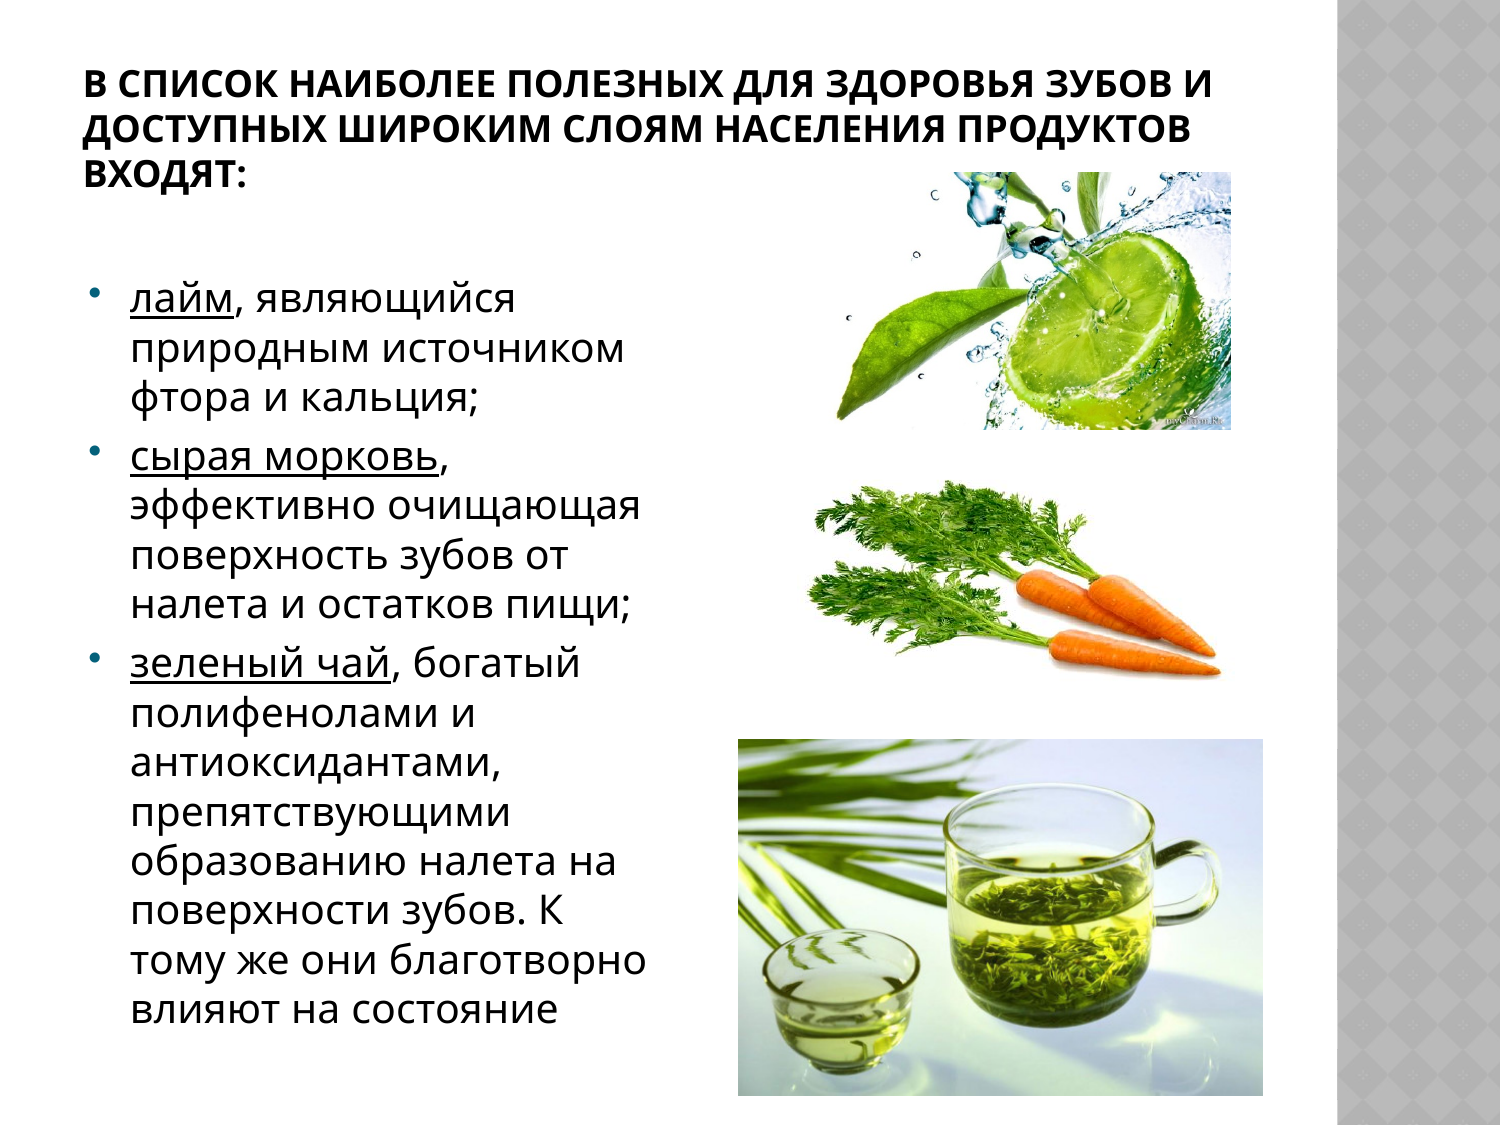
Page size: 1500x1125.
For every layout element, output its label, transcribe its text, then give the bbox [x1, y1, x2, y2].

list лайм, являющийся природным источником фтора и кальция; сырая морковь, эффективно очищающая поверхность зубов от налета и остатков пищи; зеленый чай, богатый полифенолами и антиоксидантами, препятствующими образованию налета на поверхности зубов. К тому же они благотворно влияют на состояние [75, 264, 680, 1059]
picture [796, 432, 1235, 729]
picture [773, 172, 1231, 430]
picture [737, 739, 1263, 1097]
title В список наиболее полезных для здоровья зубов и доступных широким слоям населения продуктов входят: [75, 52, 1263, 240]
